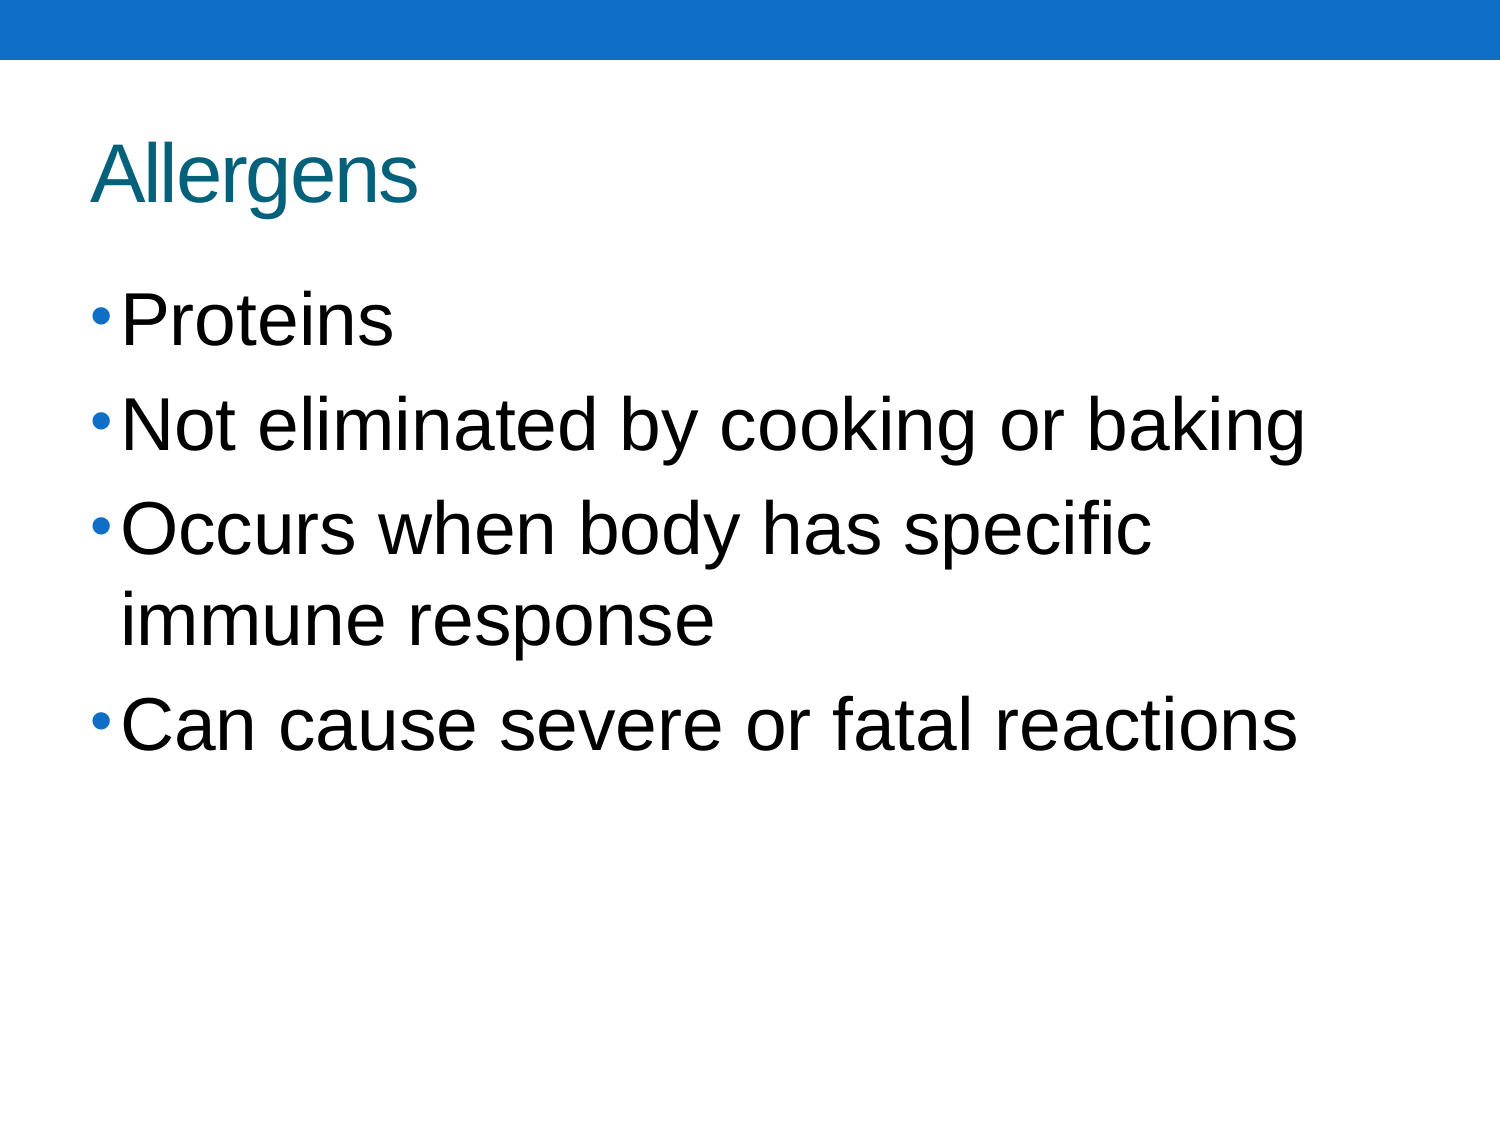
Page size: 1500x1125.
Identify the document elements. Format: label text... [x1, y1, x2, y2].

list Proteins Not eliminated by cooking or baking Occurs when body has specific immune response Can cause severe or fatal reactions [75, 262, 1425, 1063]
title Allergens [75, 87, 1425, 250]
